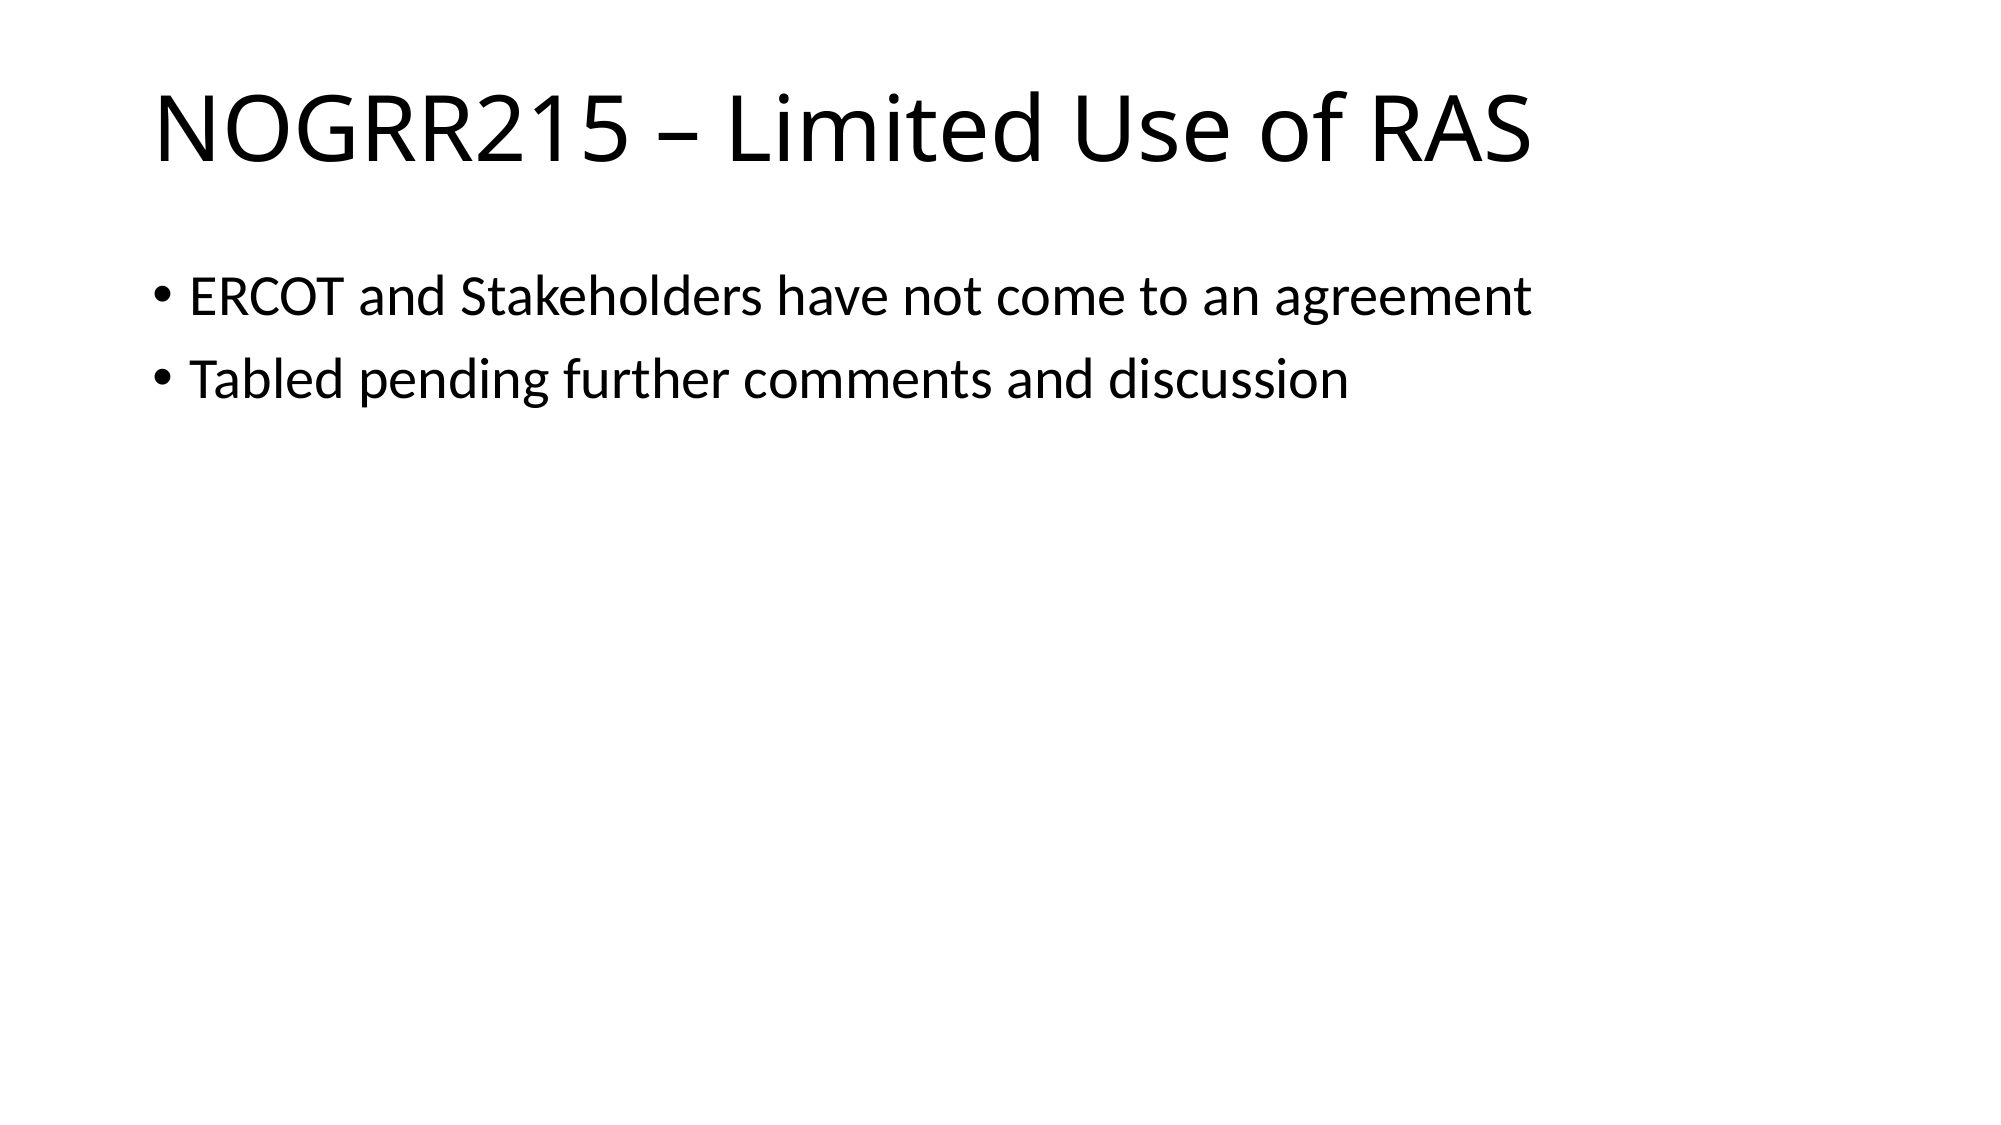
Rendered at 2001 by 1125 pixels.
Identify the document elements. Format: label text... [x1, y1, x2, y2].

list ERCOT and Stakeholders have not come to an agreement Tabled pending further comments and discussion [137, 257, 1863, 972]
title NOGRR215 – Limited Use of RAS [137, 23, 1863, 241]
